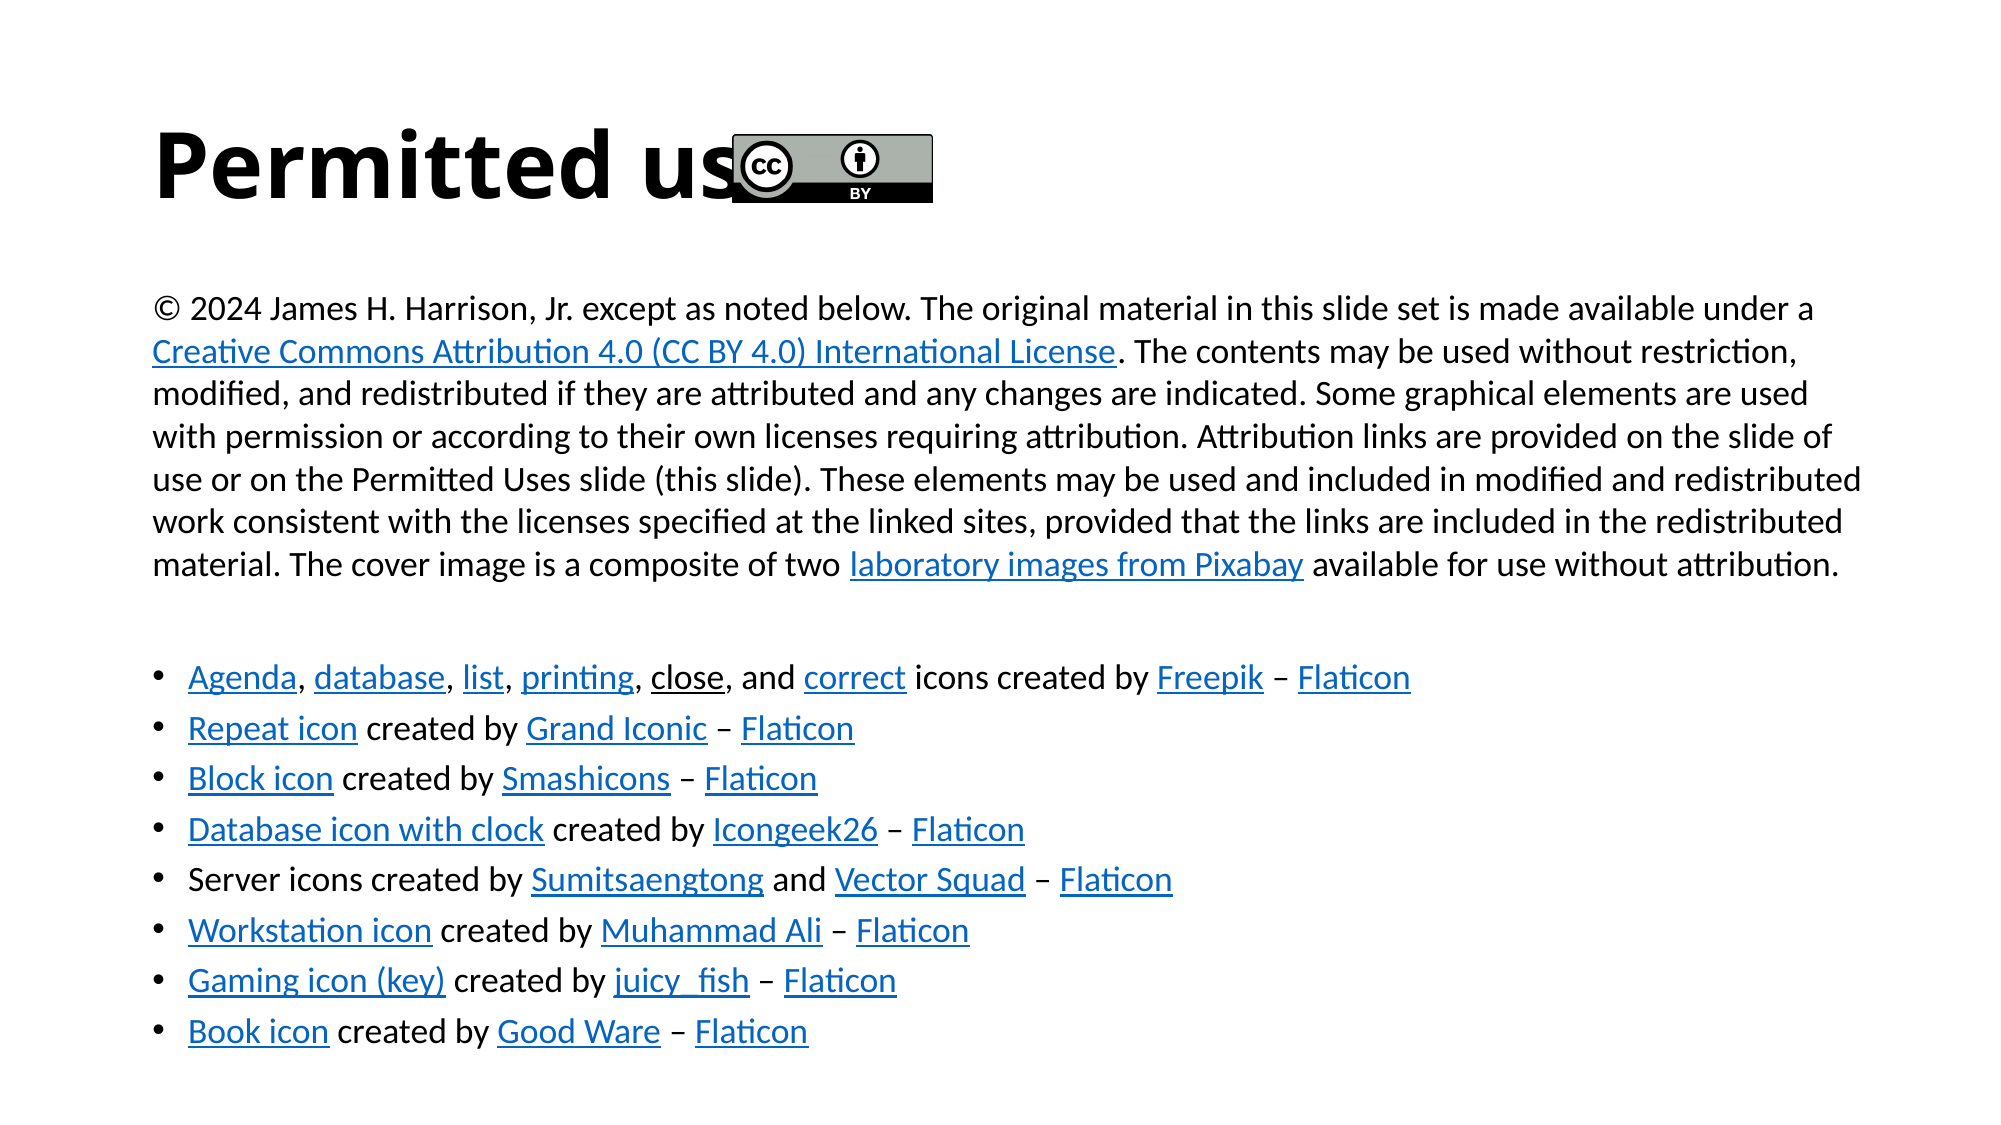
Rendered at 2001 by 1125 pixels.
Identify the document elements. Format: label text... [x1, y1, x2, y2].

list © 2024 James H. Harrison, Jr. except as noted below. The original material in this slide set is made available under a Creative Commons Attribution 4.0 (CC BY 4.0) International License. The contents may be used without restriction, modified, and redistributed if they are attributed and any changes are indicated. Some graphical elements are used with permission or according to their own licenses requiring attribution. Attribution links are provided on the slide of use or on the Permitted Uses slide (this slide). These elements may be used and included in modified and redistributed work consistent with the licenses specified at the linked sites, provided that the links are included in the redistributed material. The cover image is a composite of two laboratory images from Pixabay available for use without attribution. Agenda, database, list, printing, close, and correct icons created by Freepik – Flaticon Repeat icon created by Grand Iconic – Flaticon Block icon created by Smashicons – Flaticon Database icon with clock created by Icongeek26 – Flaticon Server icons created by Sumitsaengtong and Vector Squad – Flaticon Workstation icon created by Muhammad Ali – Flaticon Gaming icon (key) created by juicy_fish – Flaticon Book icon created by Good Ware – Flaticon [137, 277, 1884, 1098]
picture [732, 134, 933, 203]
title Permitted uses [137, 59, 1863, 277]
